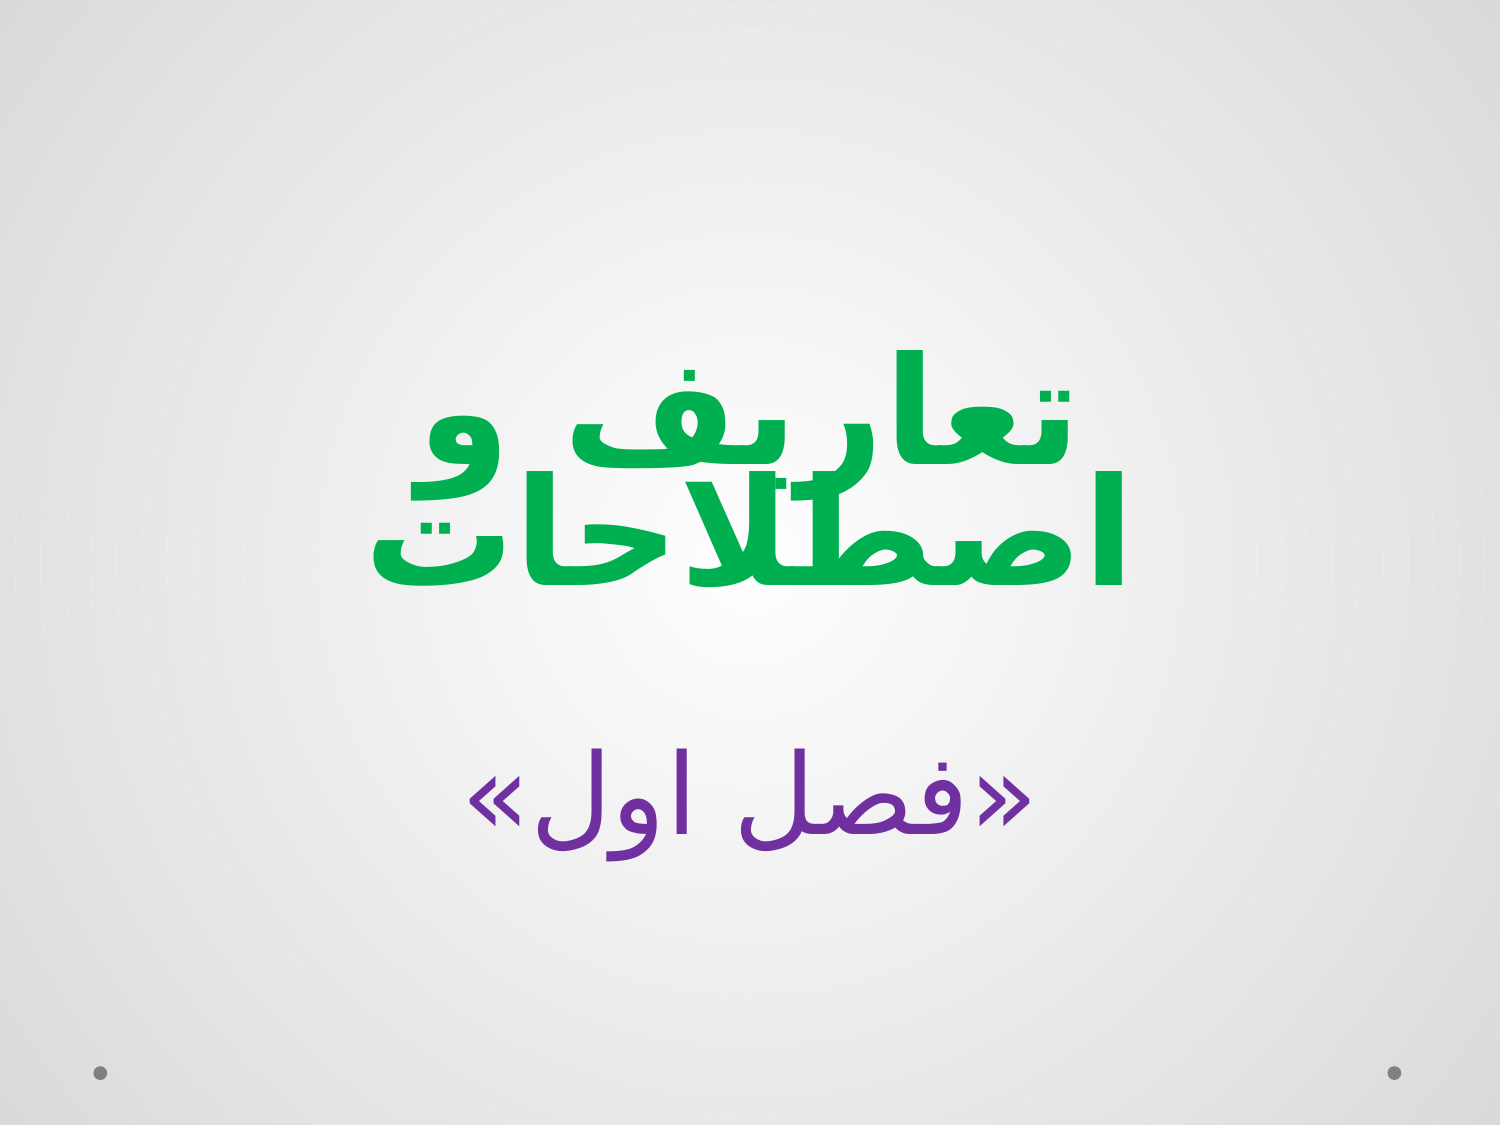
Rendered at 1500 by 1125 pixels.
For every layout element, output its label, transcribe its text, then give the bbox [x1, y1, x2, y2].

title تعاریف و اصطلاحات «فصل اول» [75, 115, 1425, 1106]
